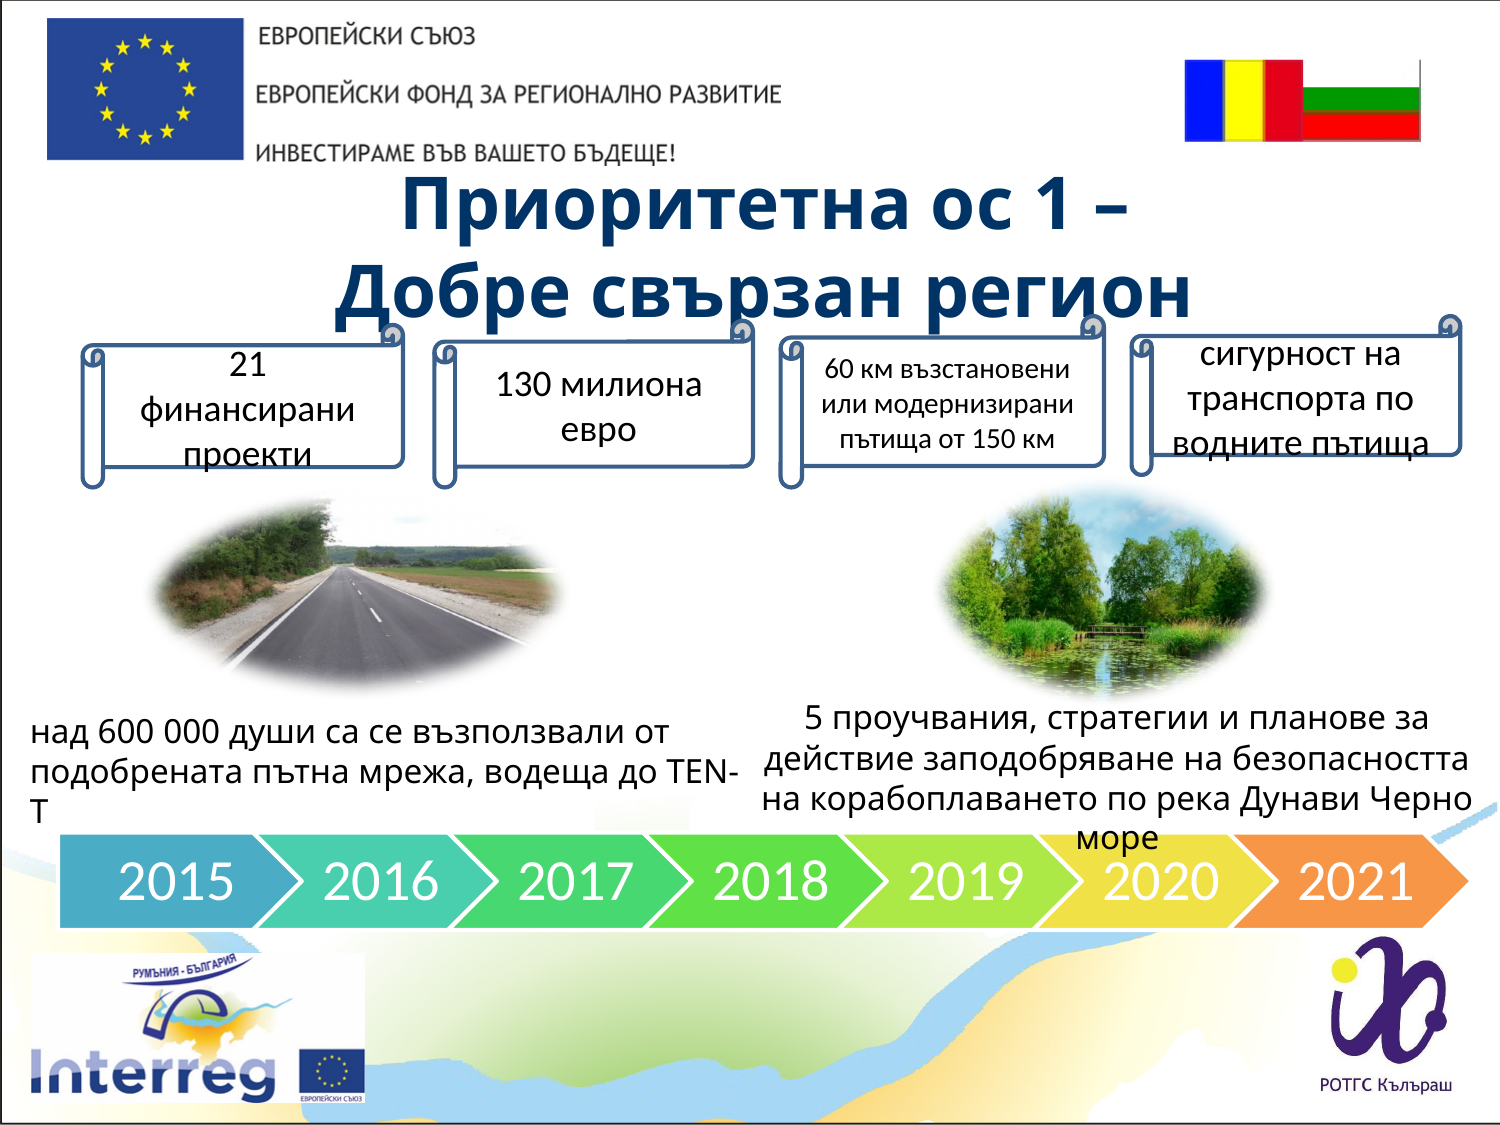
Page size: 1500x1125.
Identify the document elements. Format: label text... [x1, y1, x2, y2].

text_box 21 финансирани проекти [80, 322, 406, 490]
title [82, 183, 1433, 703]
text_box 60 км възстановени или модернизирани пътища от 150 км [778, 313, 1107, 490]
text_box сигурност на транспорта по водните пътища [1129, 313, 1463, 472]
picture [0, 0, 1500, 1125]
text_box 130 милиона евро [432, 318, 756, 485]
text_box над 600 000 души са се възползвали от подобрената пътна мрежа, водеща до TEN-T [15, 703, 742, 838]
text_box 5 проучвания, стратегии и планове за действие заподобряване на безопасността на корабоплаването по река Дунави Черно море [742, 689, 1493, 864]
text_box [57, 787, 1473, 976]
text_box Приоритетна ос 1 – Добре свързан регион [271, 149, 1259, 262]
